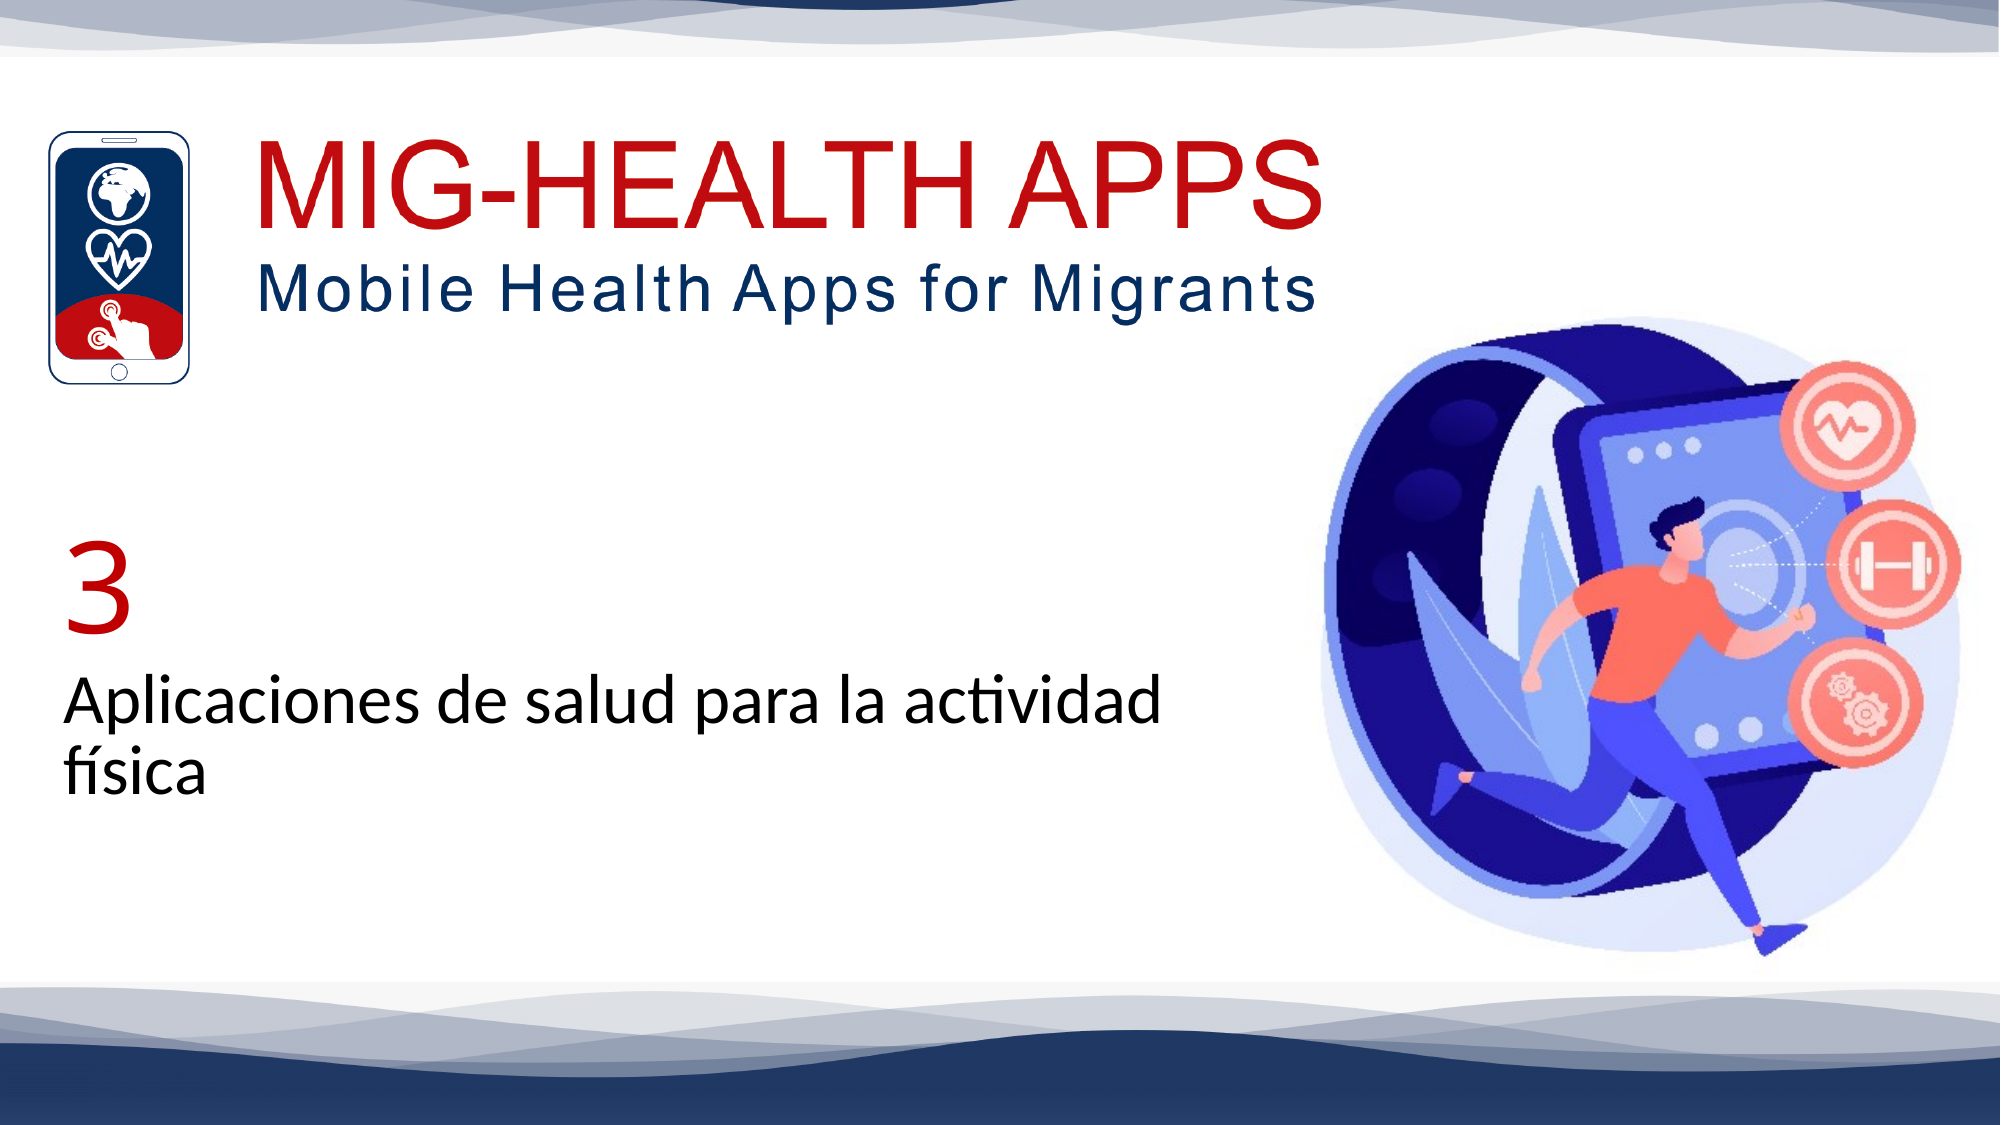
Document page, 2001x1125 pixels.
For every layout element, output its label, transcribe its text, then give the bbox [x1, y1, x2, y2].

picture [244, 61, 1999, 974]
picture [0, 982, 2000, 1125]
picture [48, 131, 190, 385]
picture [0, 0, 1999, 57]
text_box 3 Aplicaciones de salud para la actividad física [48, 489, 1279, 821]
